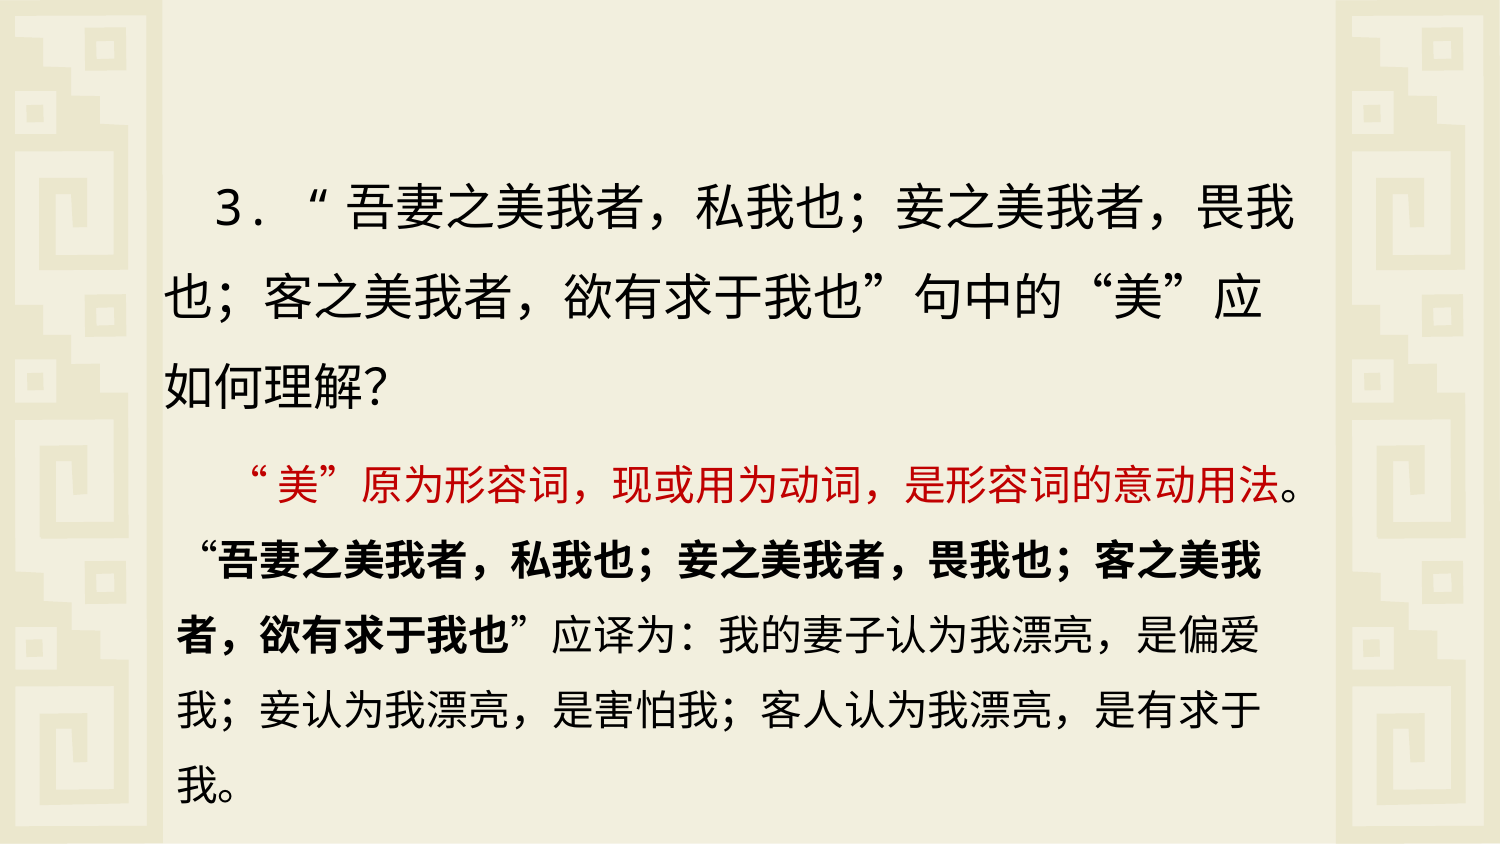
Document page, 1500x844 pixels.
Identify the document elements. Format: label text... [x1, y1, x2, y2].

text_box 3. “吾妻之美我者，私我也；妾之美我者，畏我也；客之美我者，欲有求于我也”句中的“美”应如何理解？ [148, 138, 1326, 423]
text_box “美”原为形容词，现或用为动词，是形容词的意动用法。“吾妻之美我者，私我也；妾之美我者，畏我也；客之美我者，欲有求于我也”应译为：我的妻子认为我漂亮，是偏爱我；妾认为我漂亮，是害怕我；客人认为我漂亮，是有求于我。 [161, 426, 1339, 816]
